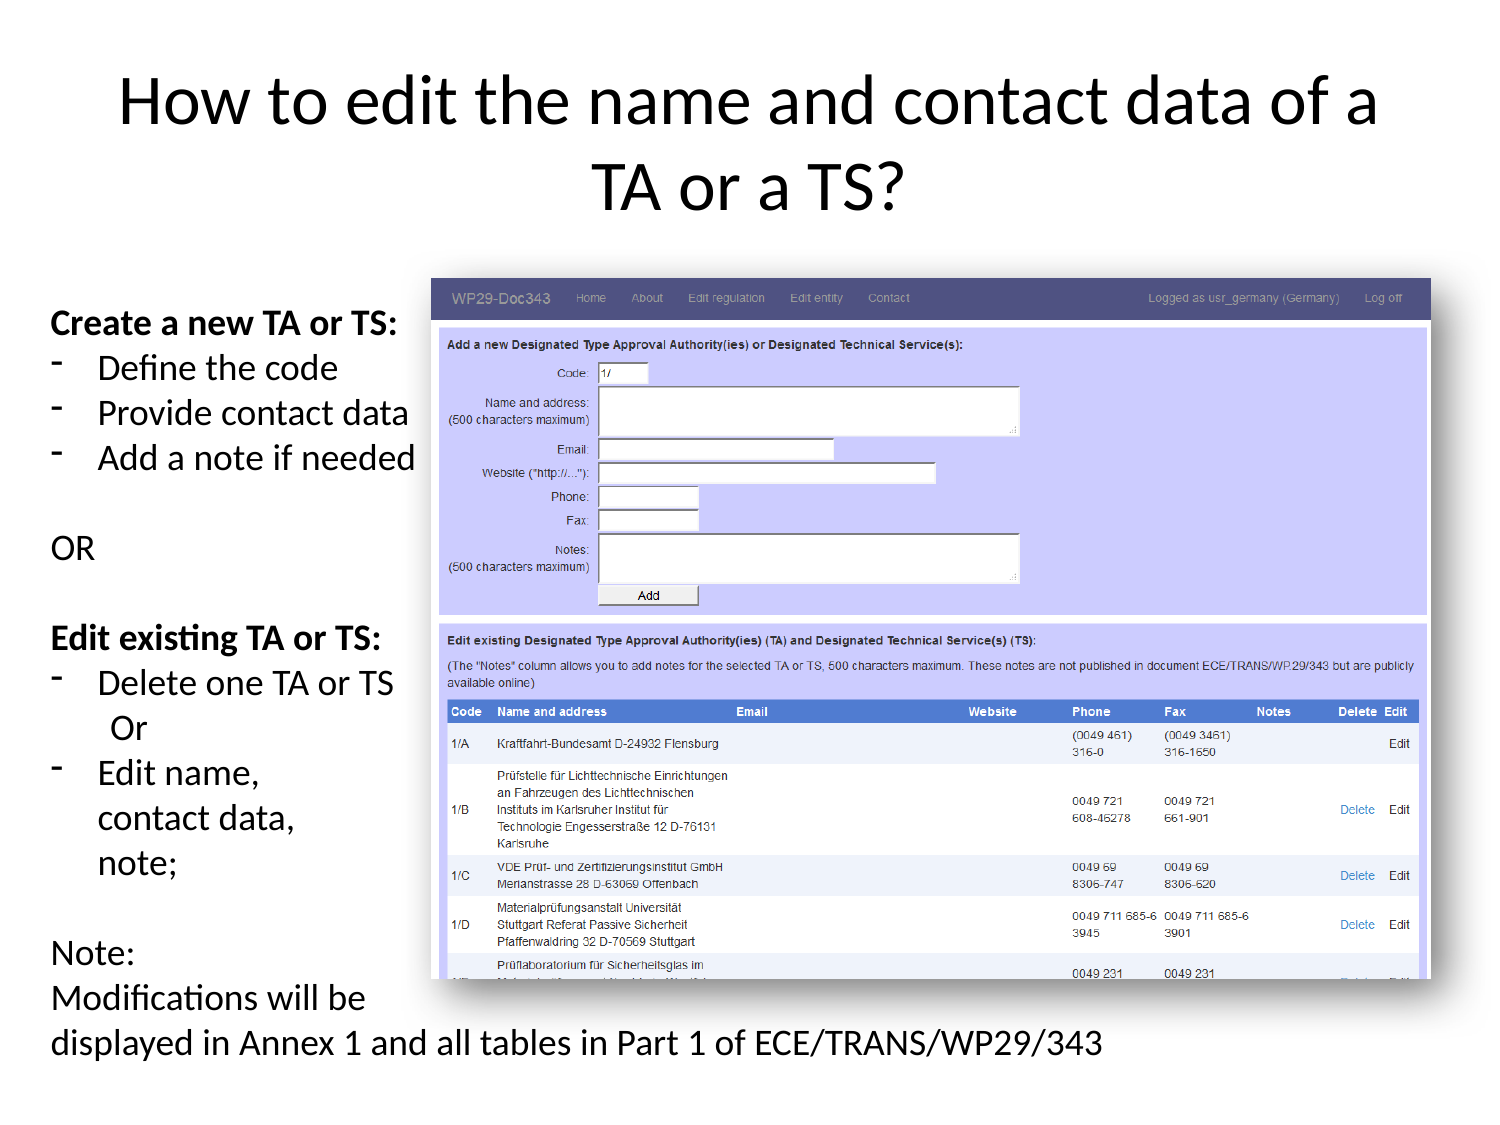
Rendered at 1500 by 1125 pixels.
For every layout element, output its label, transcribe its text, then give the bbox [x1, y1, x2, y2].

title How to edit the name and contact data of a TA or a TS? [75, 45, 1425, 233]
text_box Create a new TA or TS: Define the code Provide contact data Add a note if needed OR Edit existing TA or TS: Delete one TA or TS Or Edit name, contact data, note; Note: Modifications will be displayed in Annex 1 and all tables in Part 1 of ECE/TRANS/WP29/343 [35, 290, 1119, 1071]
picture [430, 278, 1431, 979]
